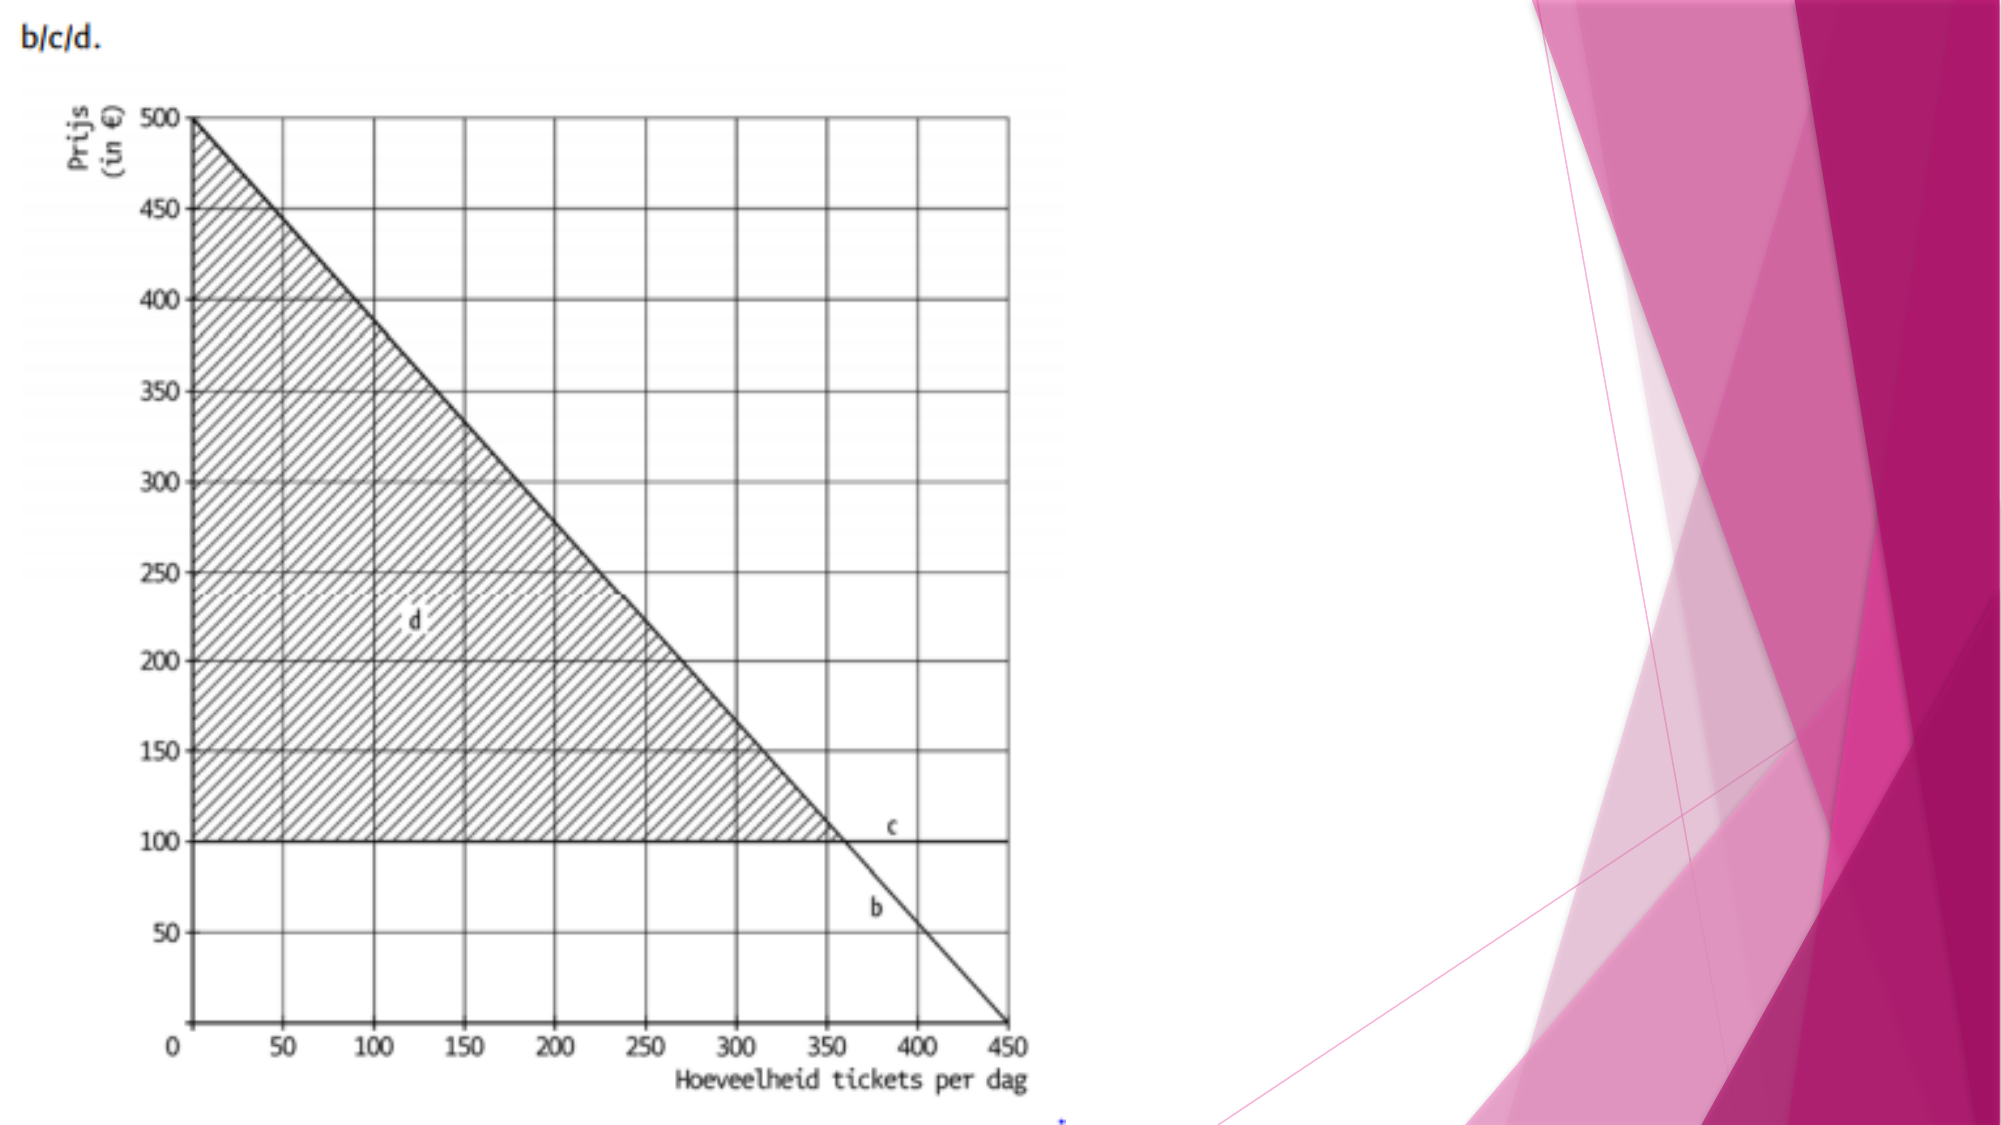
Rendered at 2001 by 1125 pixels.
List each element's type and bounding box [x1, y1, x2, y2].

picture [0, 0, 1067, 1125]
